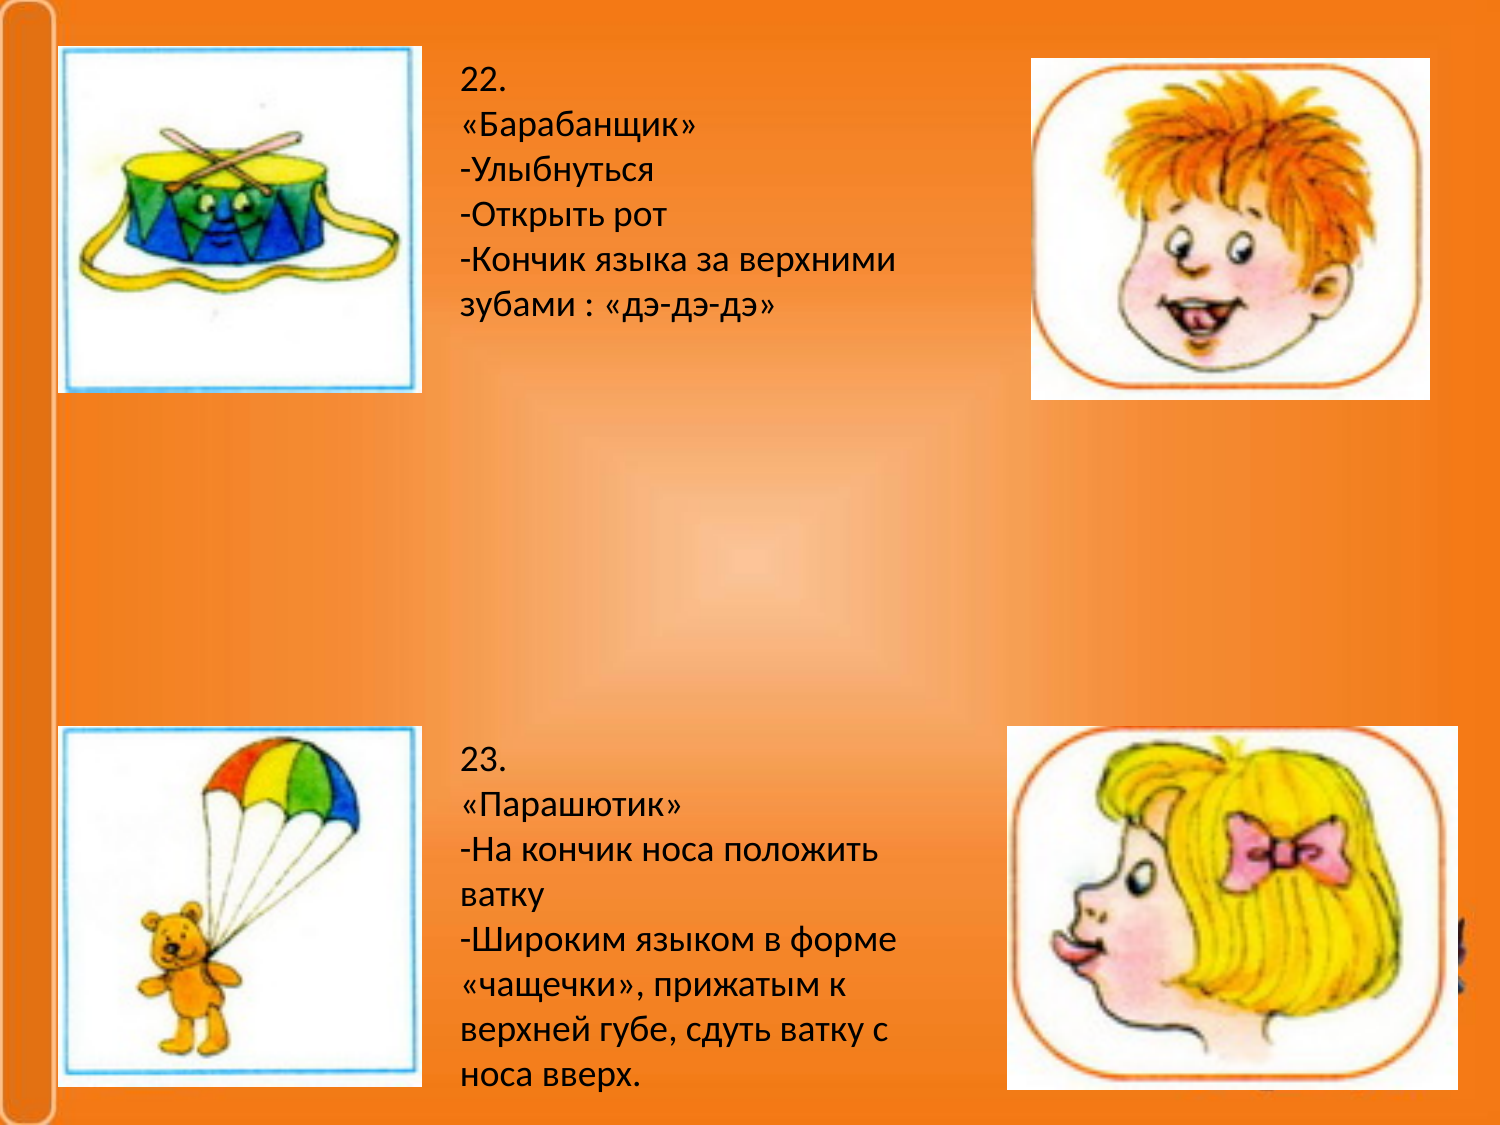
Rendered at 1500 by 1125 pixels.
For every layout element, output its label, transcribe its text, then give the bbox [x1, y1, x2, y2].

text_box 22. «Барабанщик» -Улыбнуться -Открыть рот -Кончик языка за верхними зубами : «дэ-дэ-дэ» [445, 46, 1008, 332]
picture [0, 0, 1500, 1125]
text_box 23. «Парашютик» -На кончик носа положить ватку -Широким языком в форме «чащечки», прижатым к верхней губе, сдуть ватку с носа вверх. [445, 726, 961, 1102]
